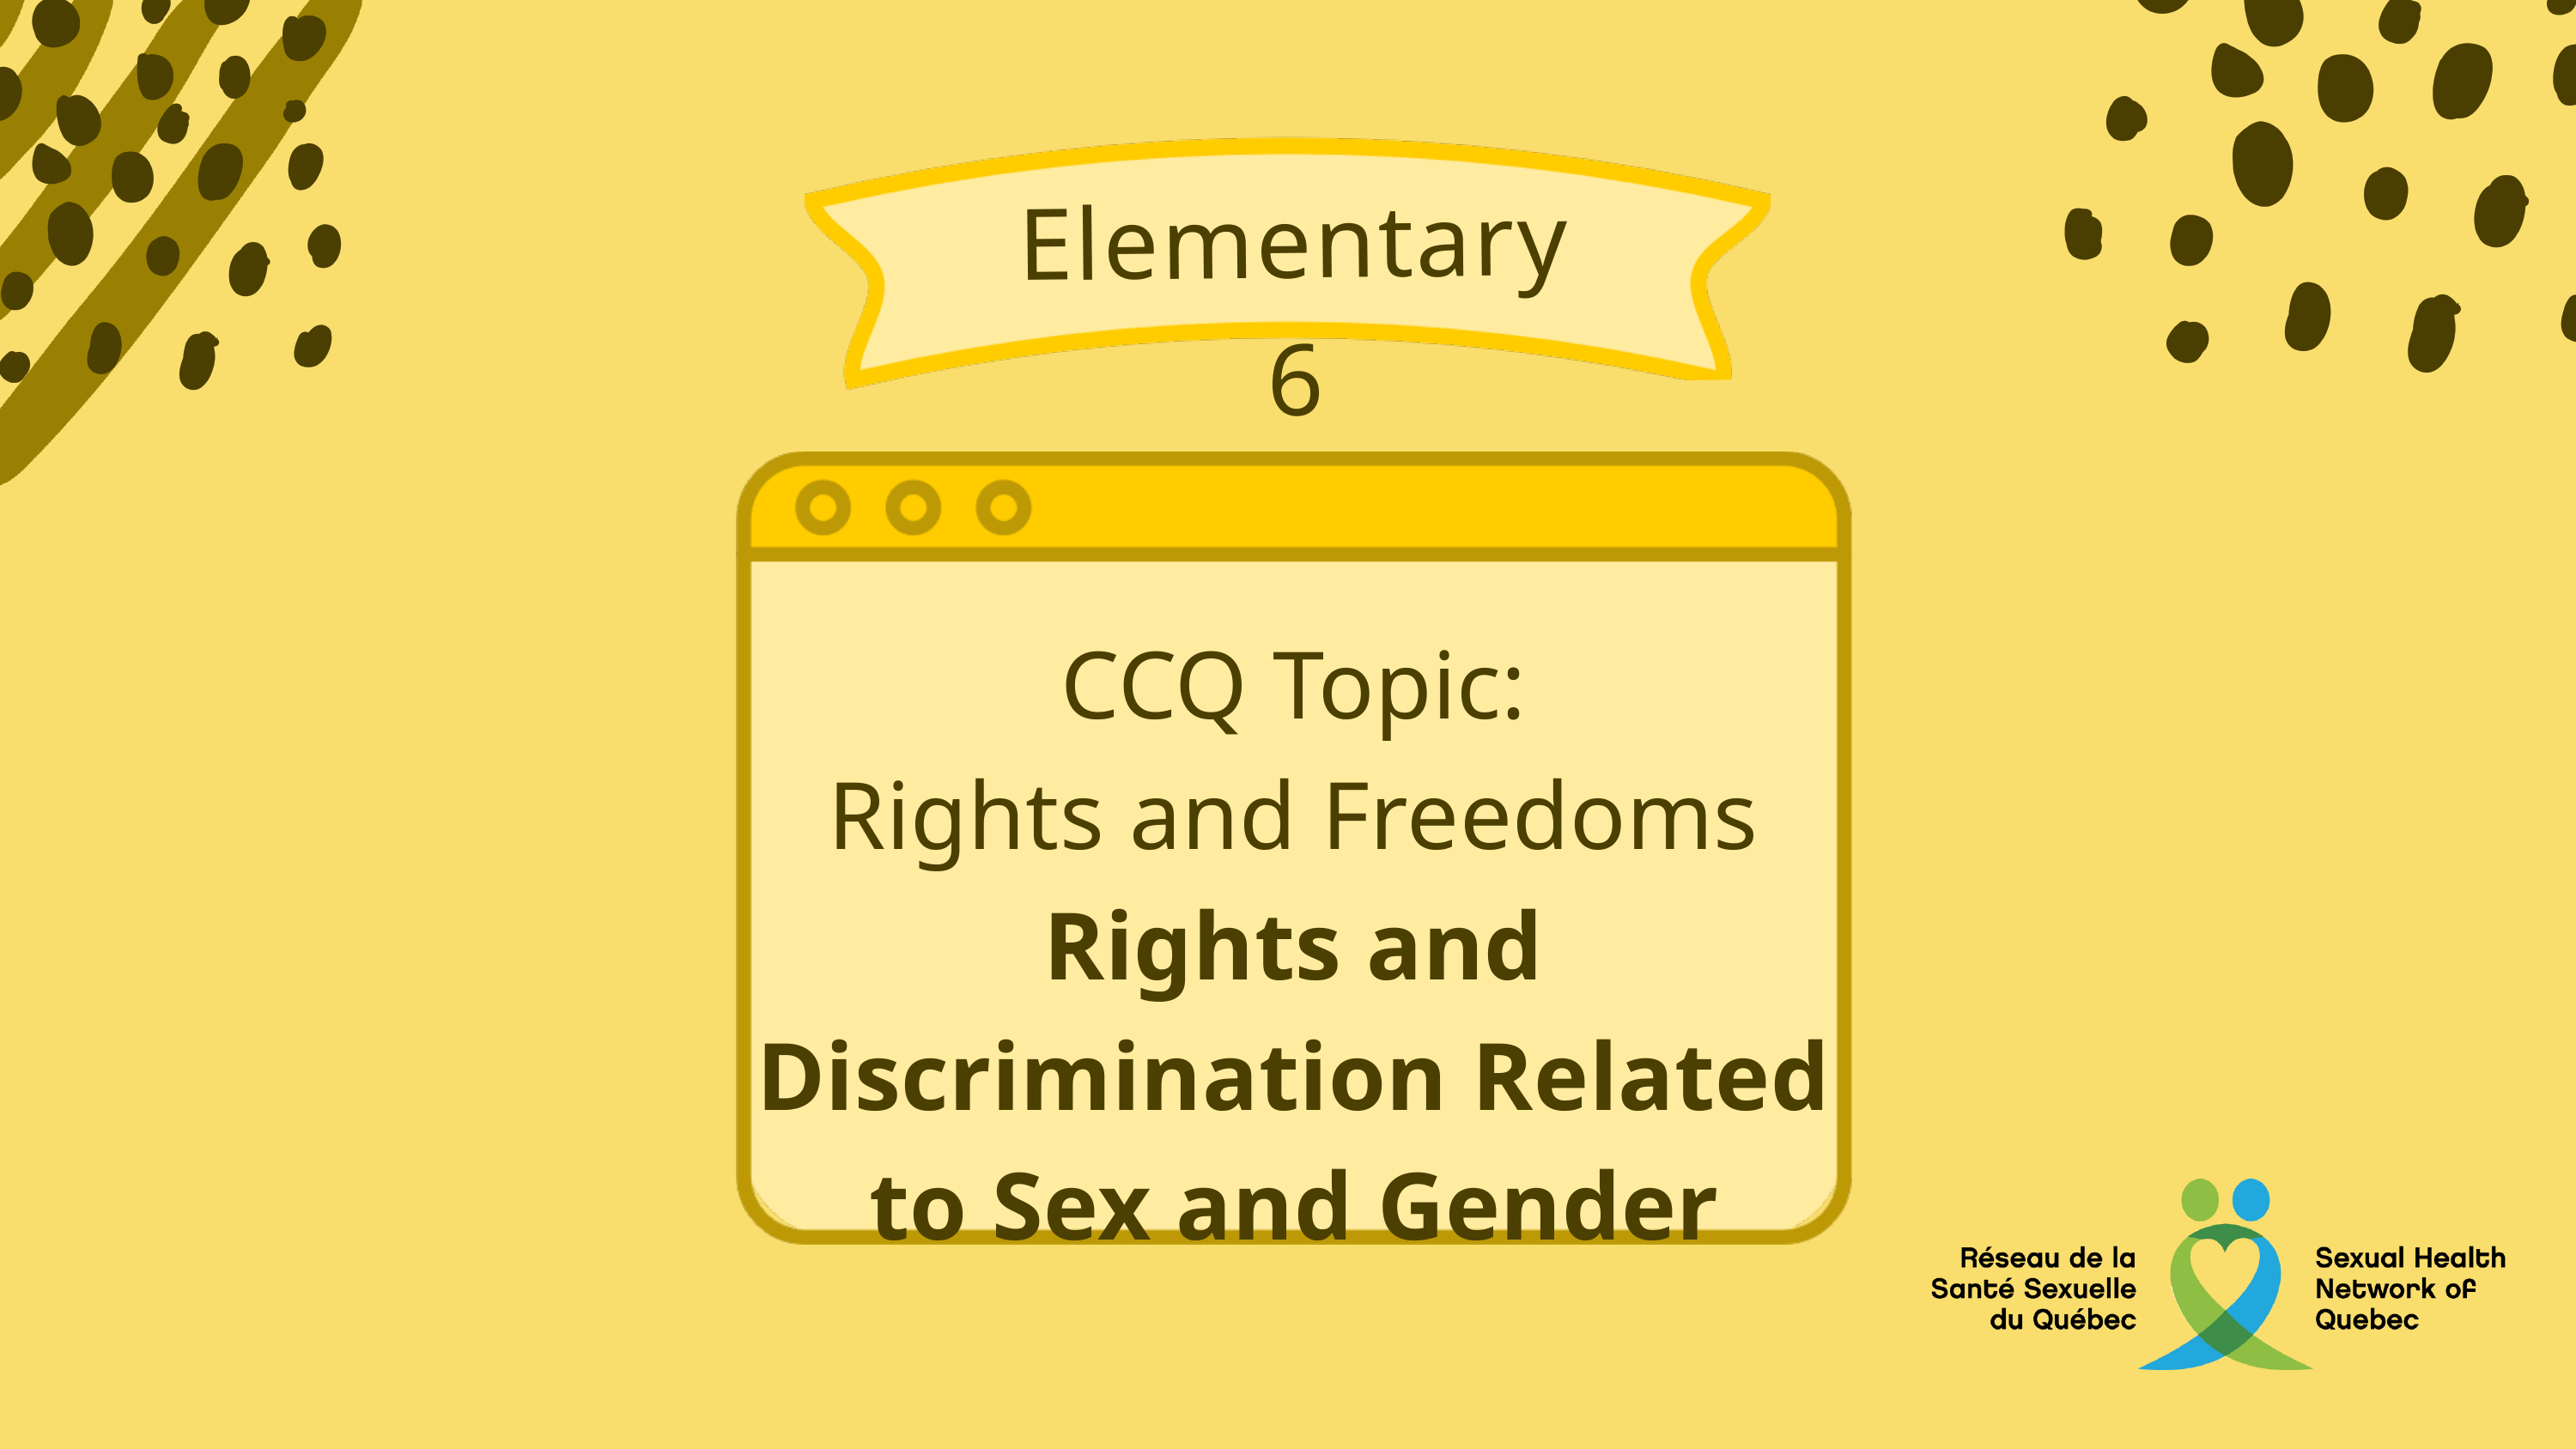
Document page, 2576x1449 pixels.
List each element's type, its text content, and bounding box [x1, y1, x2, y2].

text_box [803, 118, 1773, 391]
text_box [0, 0, 343, 391]
text_box [735, 452, 1853, 1246]
text_box [0, 0, 364, 493]
text_box [2064, 0, 2576, 373]
text_box [1930, 1179, 2515, 1370]
text_box Elementary 6 [995, 155, 1595, 578]
text_box CCQ Topic: Rights and Freedoms Rights and Discrimination Related to Sex and Gender [754, 606, 1834, 1259]
